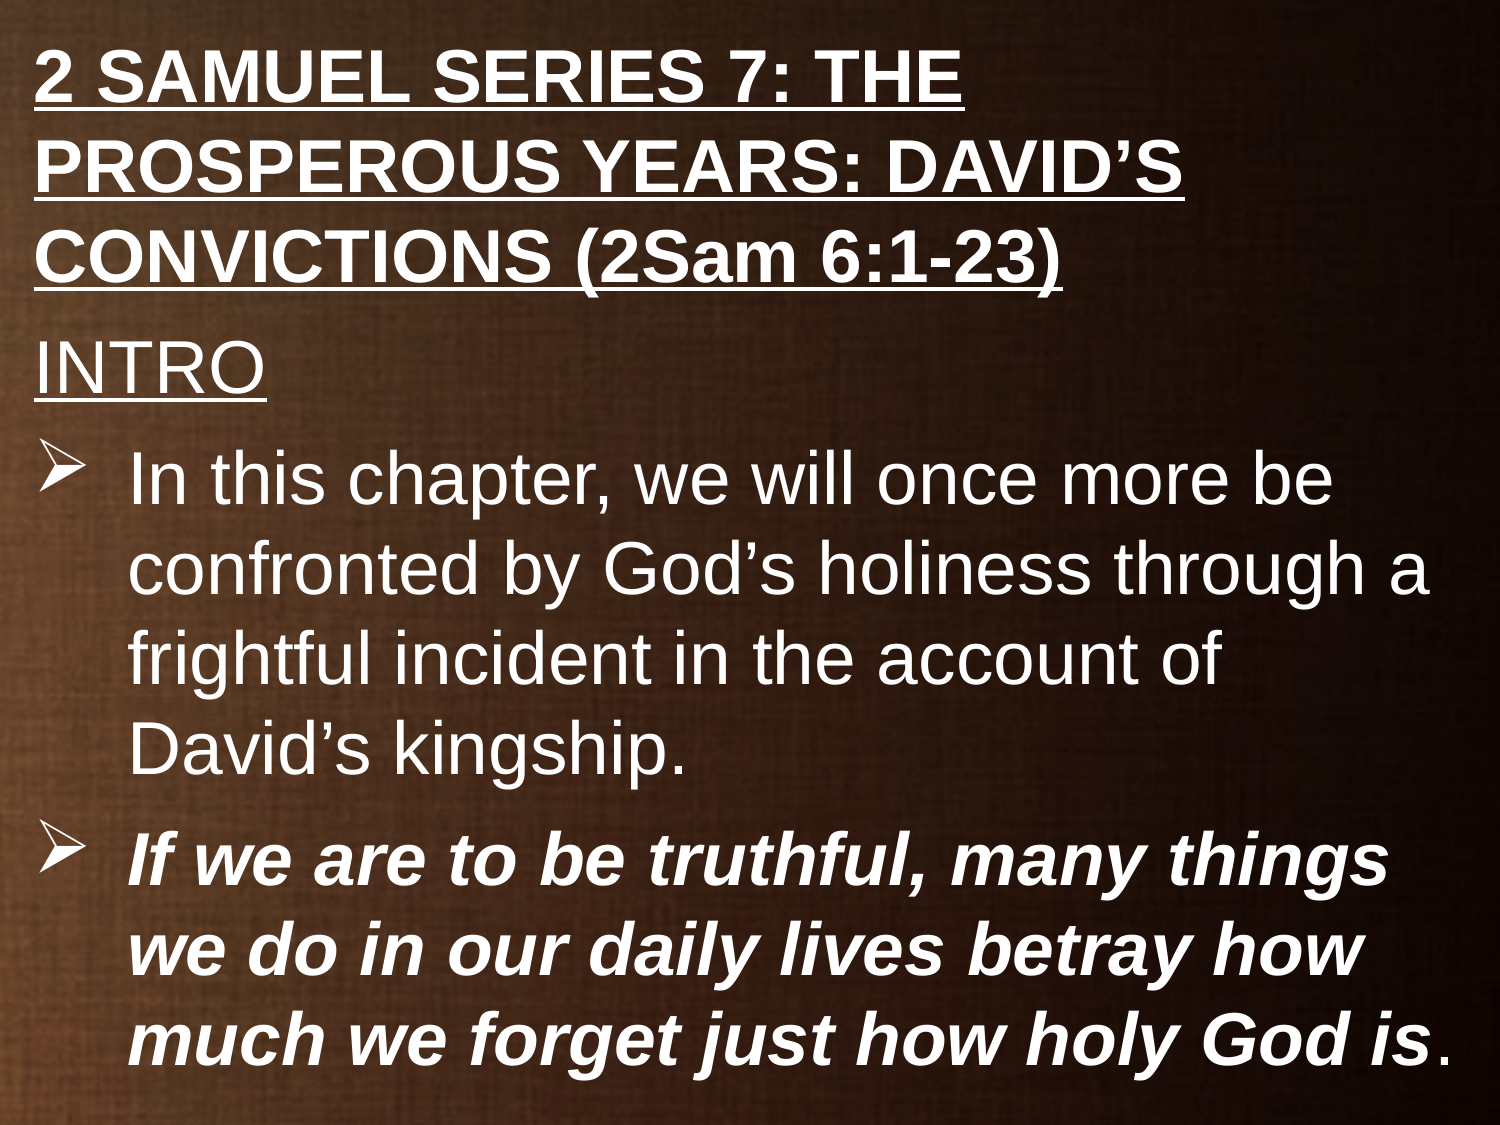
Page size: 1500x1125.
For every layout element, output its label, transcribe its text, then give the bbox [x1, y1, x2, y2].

subtitle 2 SAMUEL SERIES 7: THE PROSPEROUS YEARS: DAVID’S CONVICTIONS (2Sam 6:1-23) INTRO In this chapter, we will once more be confronted by God’s holiness through a frightful incident in the account of David’s kingship. If we are to be truthful, many things we do in our daily lives betray how much we forget just how holy God is. [18, 20, 1478, 1110]
picture [0, 0, 1500, 1125]
